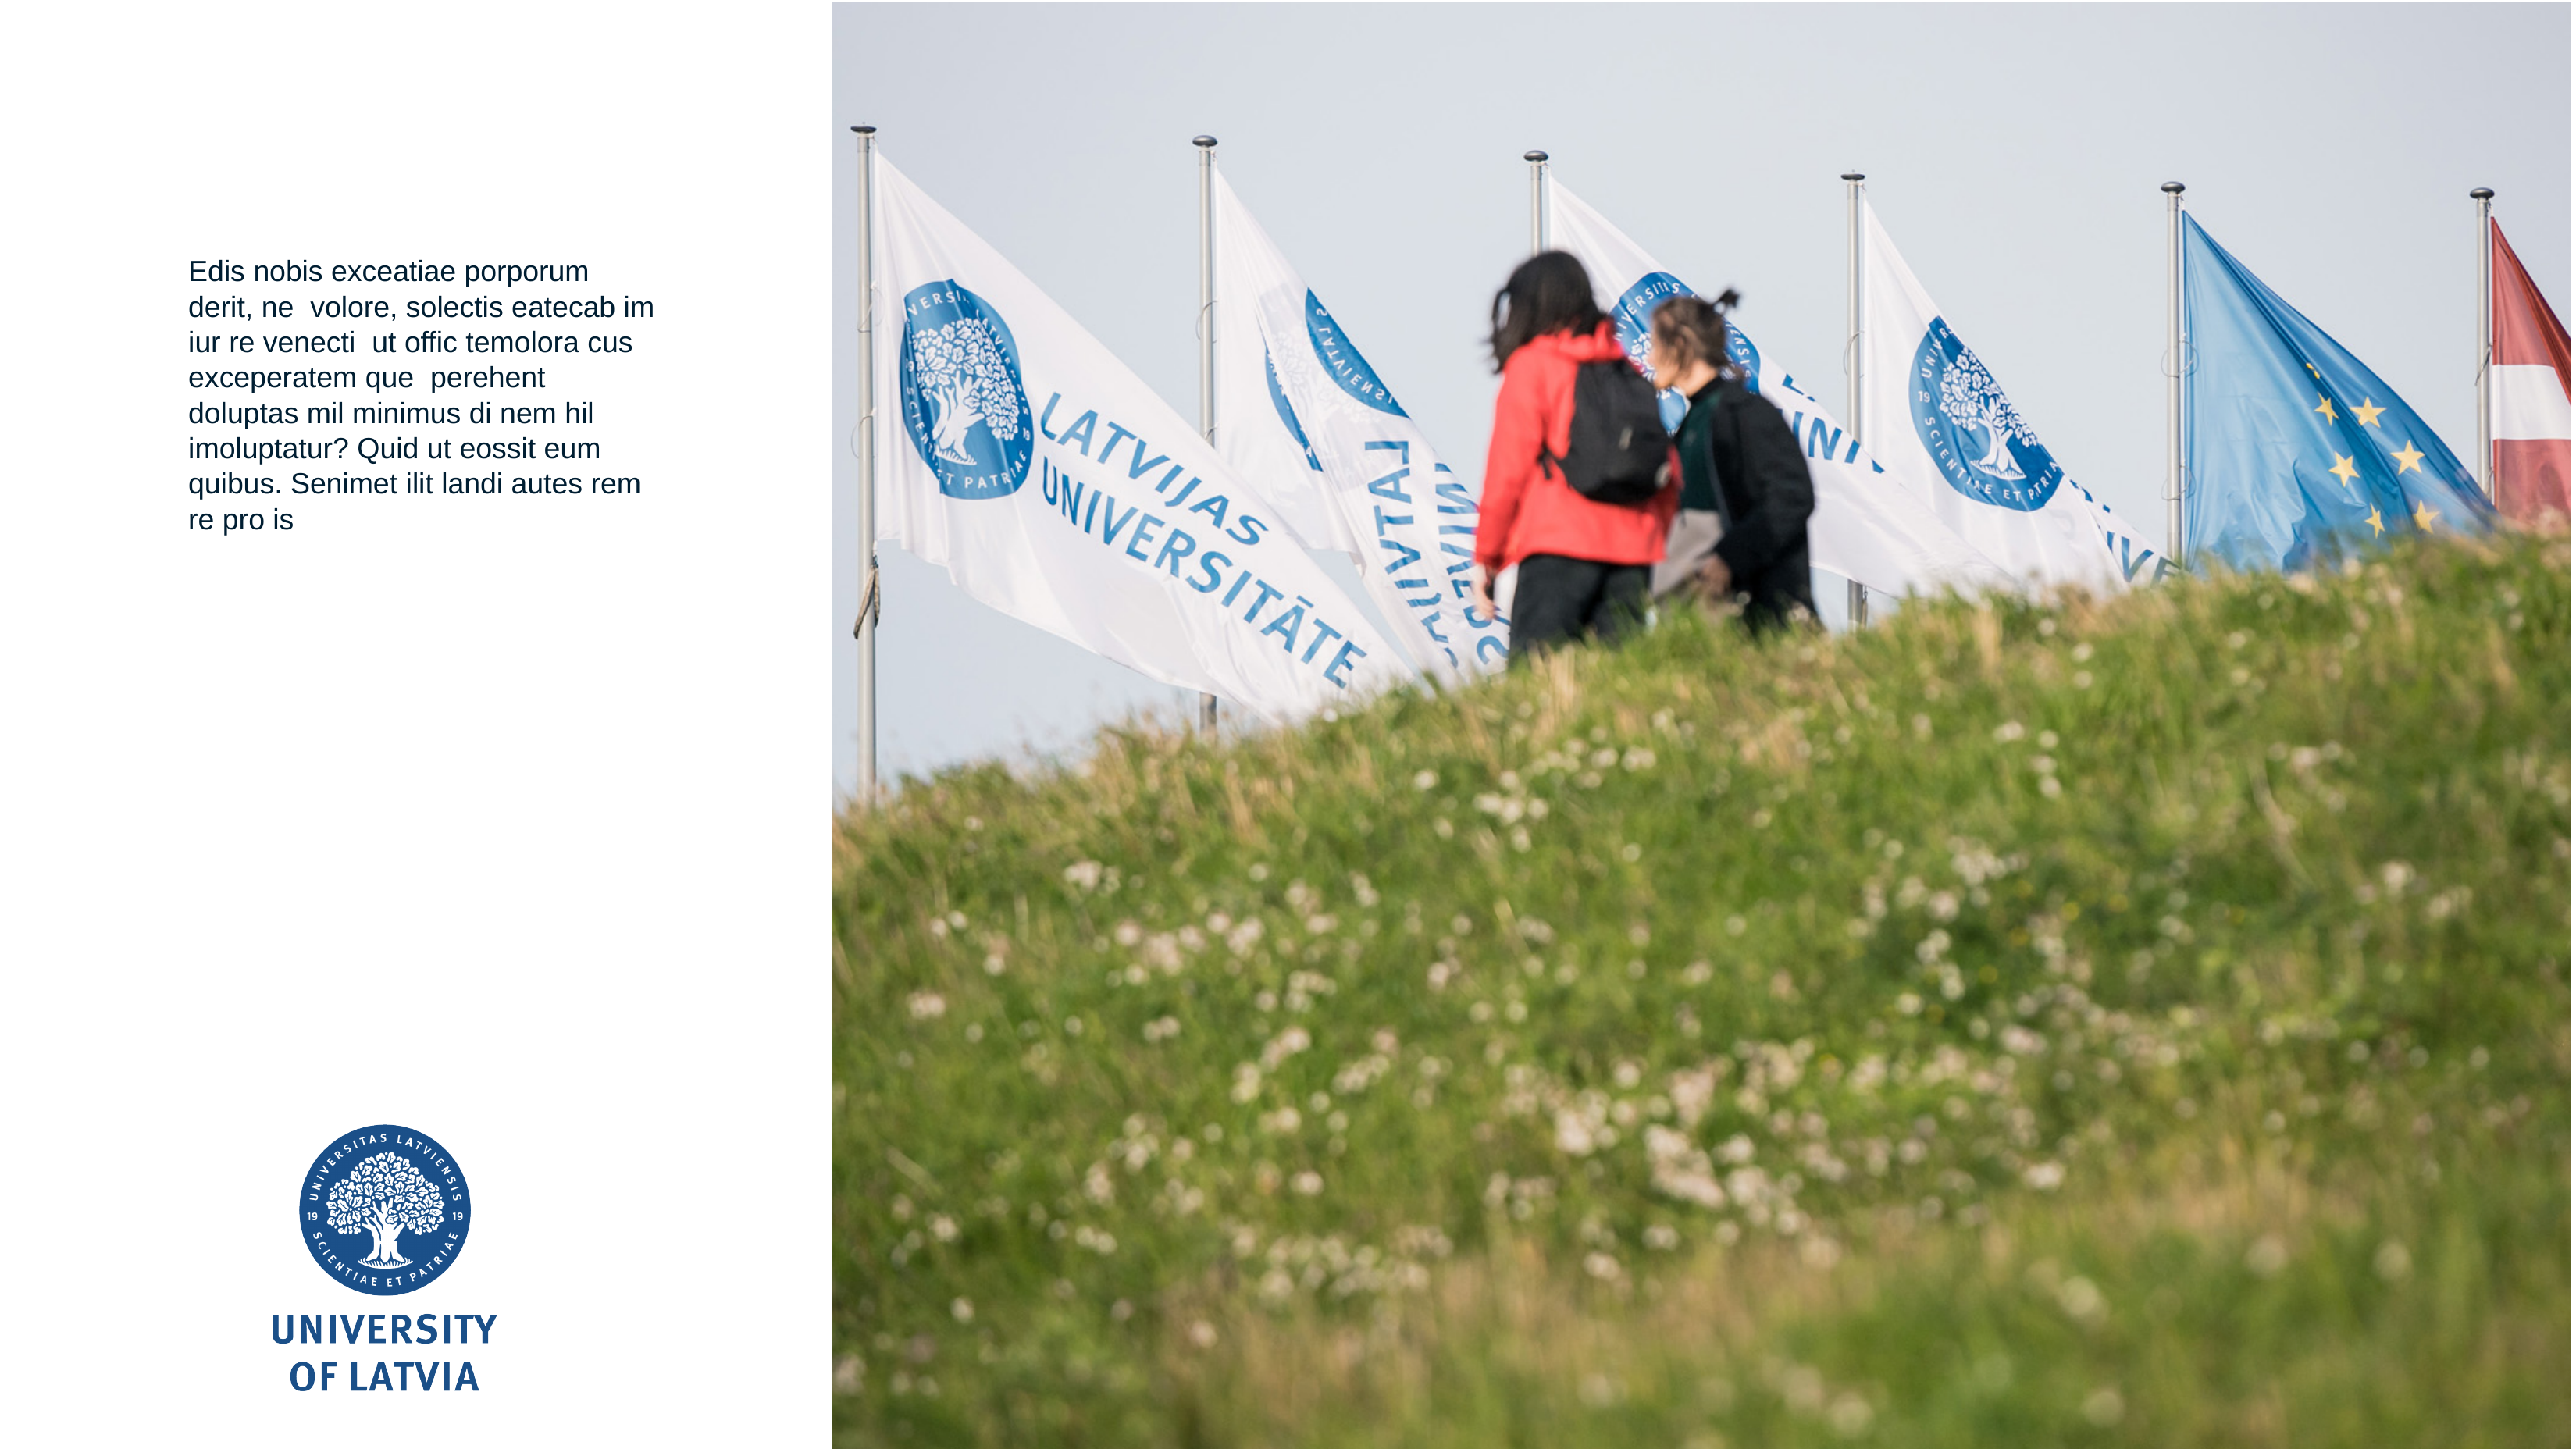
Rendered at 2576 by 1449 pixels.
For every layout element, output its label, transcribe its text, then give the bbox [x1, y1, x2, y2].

picture [832, 2, 2572, 1449]
picture [273, 1124, 497, 1391]
list Edis nobis exceatiae porporum derit, ne volore, solectis eatecab im iur re venecti ut offic temolora cus exceperatem que perehent doluptas mil minimus di nem hil imoluptatur? Quid ut eossit eum quibus. Senimet ilit landi autes rem re pro is [175, 246, 673, 861]
